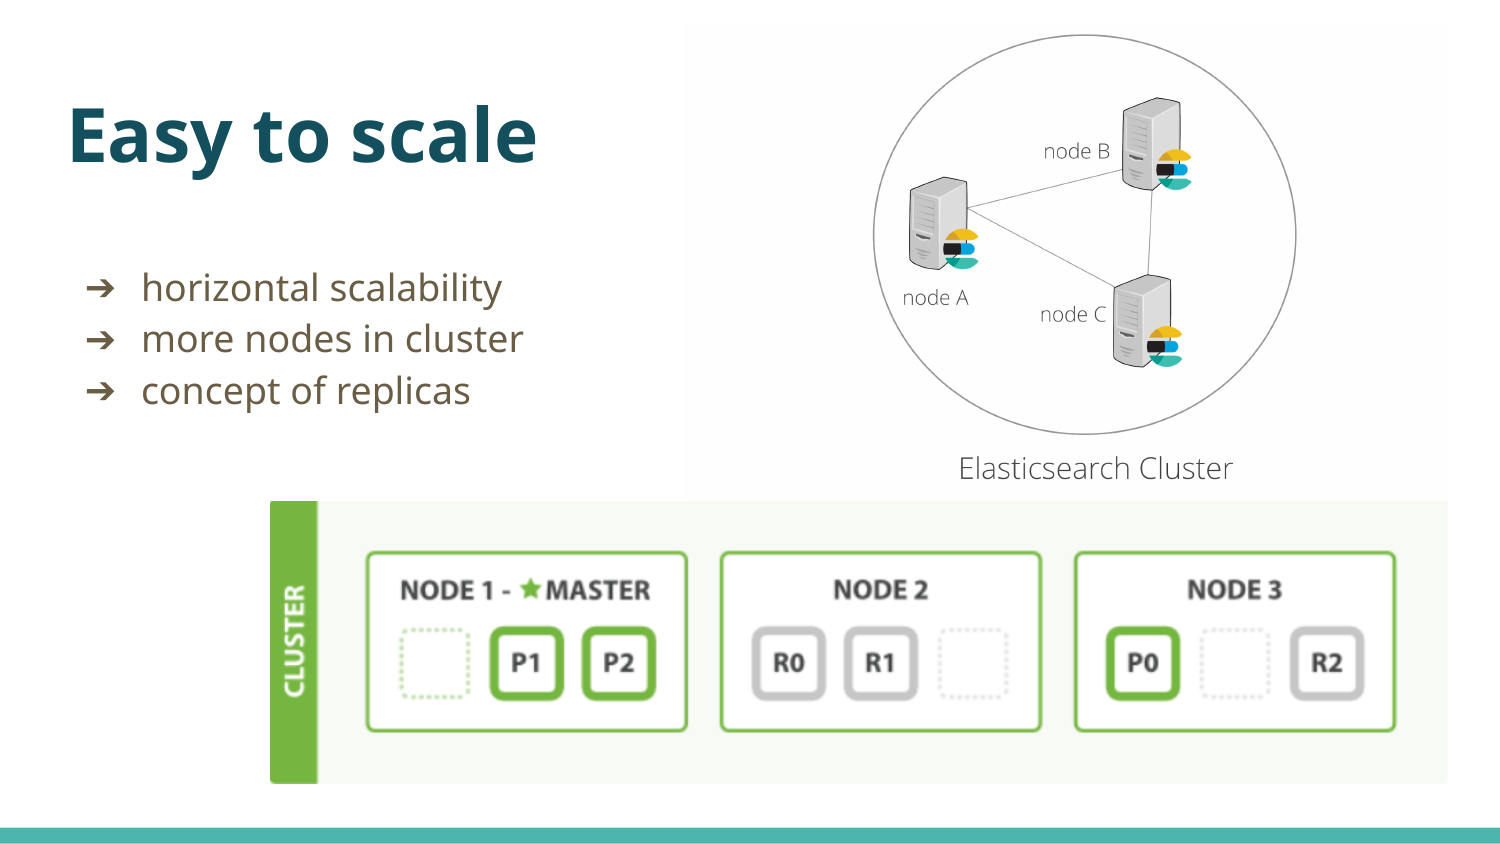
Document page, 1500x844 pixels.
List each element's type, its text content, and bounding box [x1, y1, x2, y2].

title Easy to scale [51, 72, 679, 189]
list horizontal scalability more nodes in cluster concept of replicas [51, 241, 571, 422]
picture [270, 23, 1450, 784]
